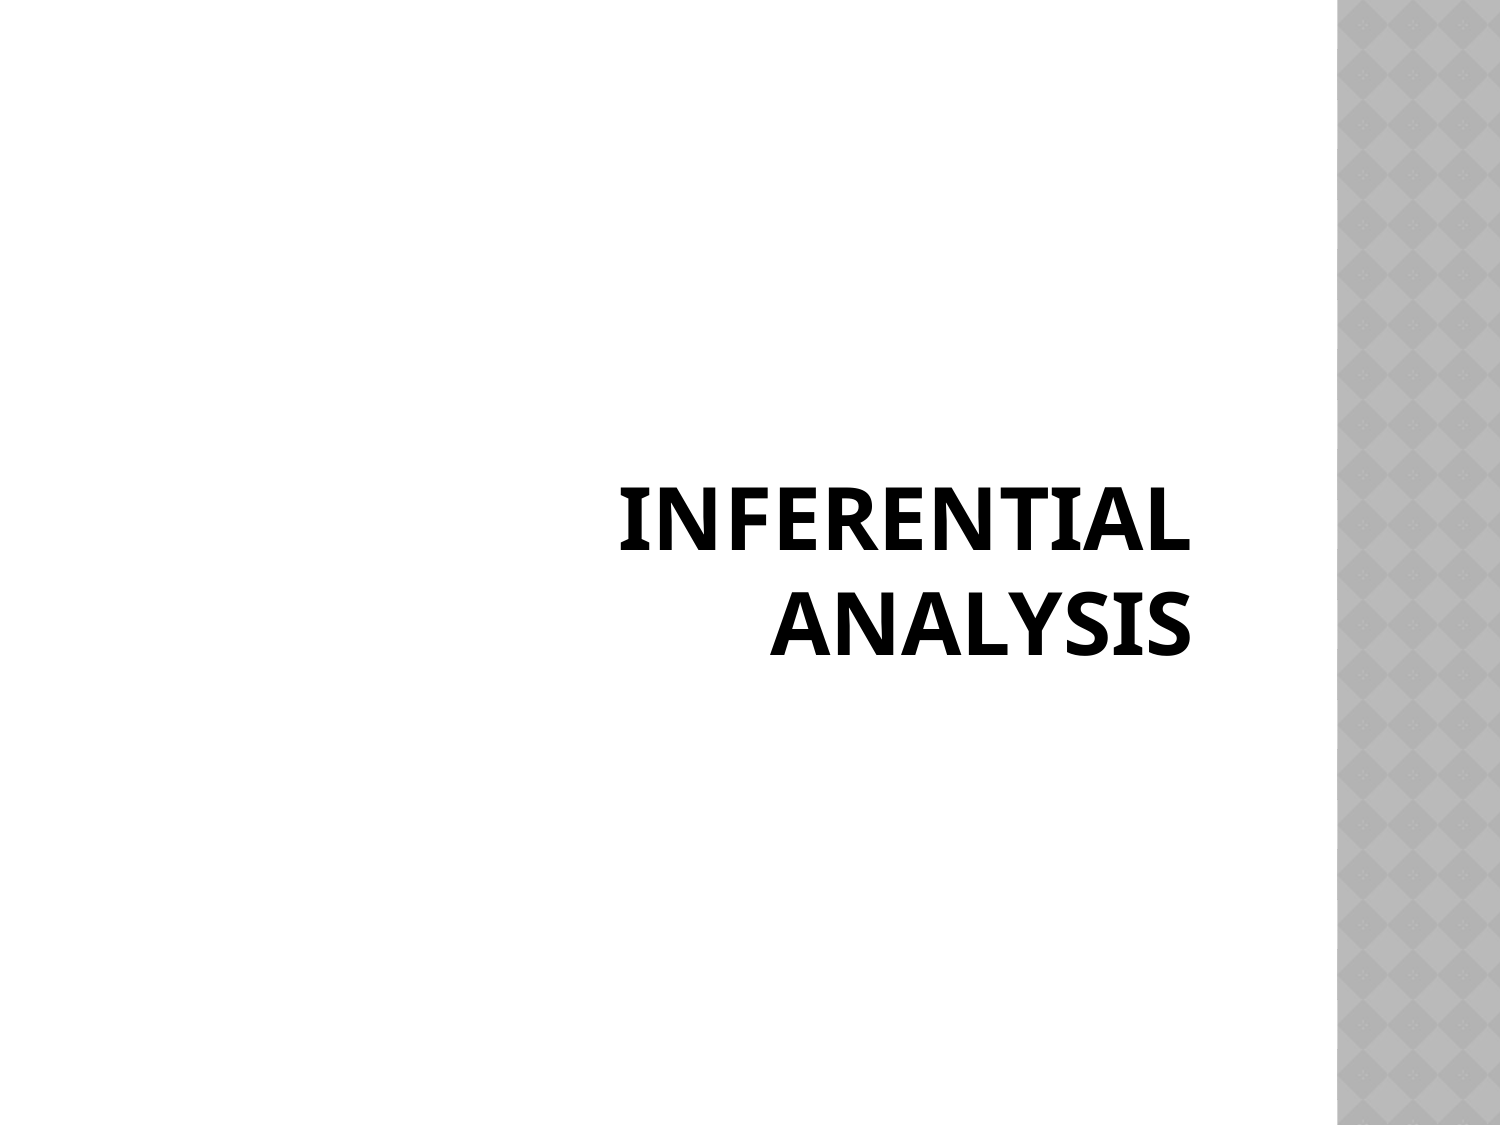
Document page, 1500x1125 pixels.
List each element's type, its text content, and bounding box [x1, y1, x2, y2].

title Inferential Analysis [174, 462, 1202, 687]
